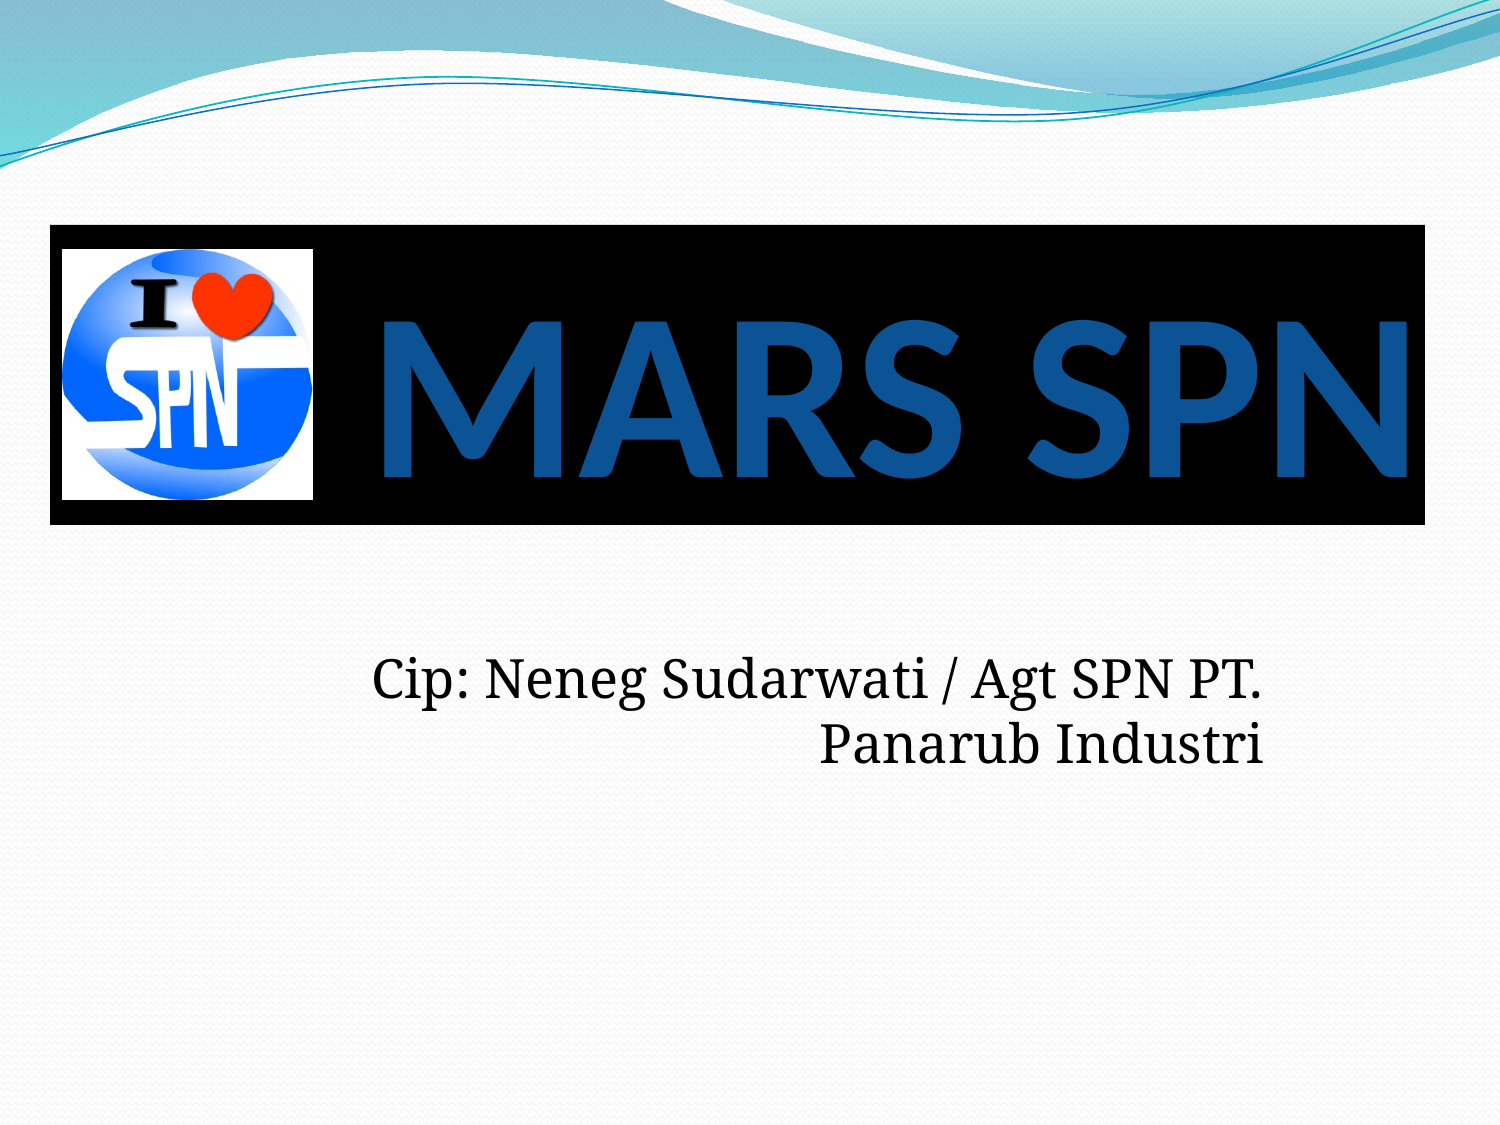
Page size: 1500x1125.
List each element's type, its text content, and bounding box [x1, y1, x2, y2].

subtitle Cip: Neneg Sudarwati / Agt SPN PT. Panarub Industri [225, 637, 1275, 863]
title MARS SPN [50, 224, 1425, 525]
picture [62, 249, 313, 501]
